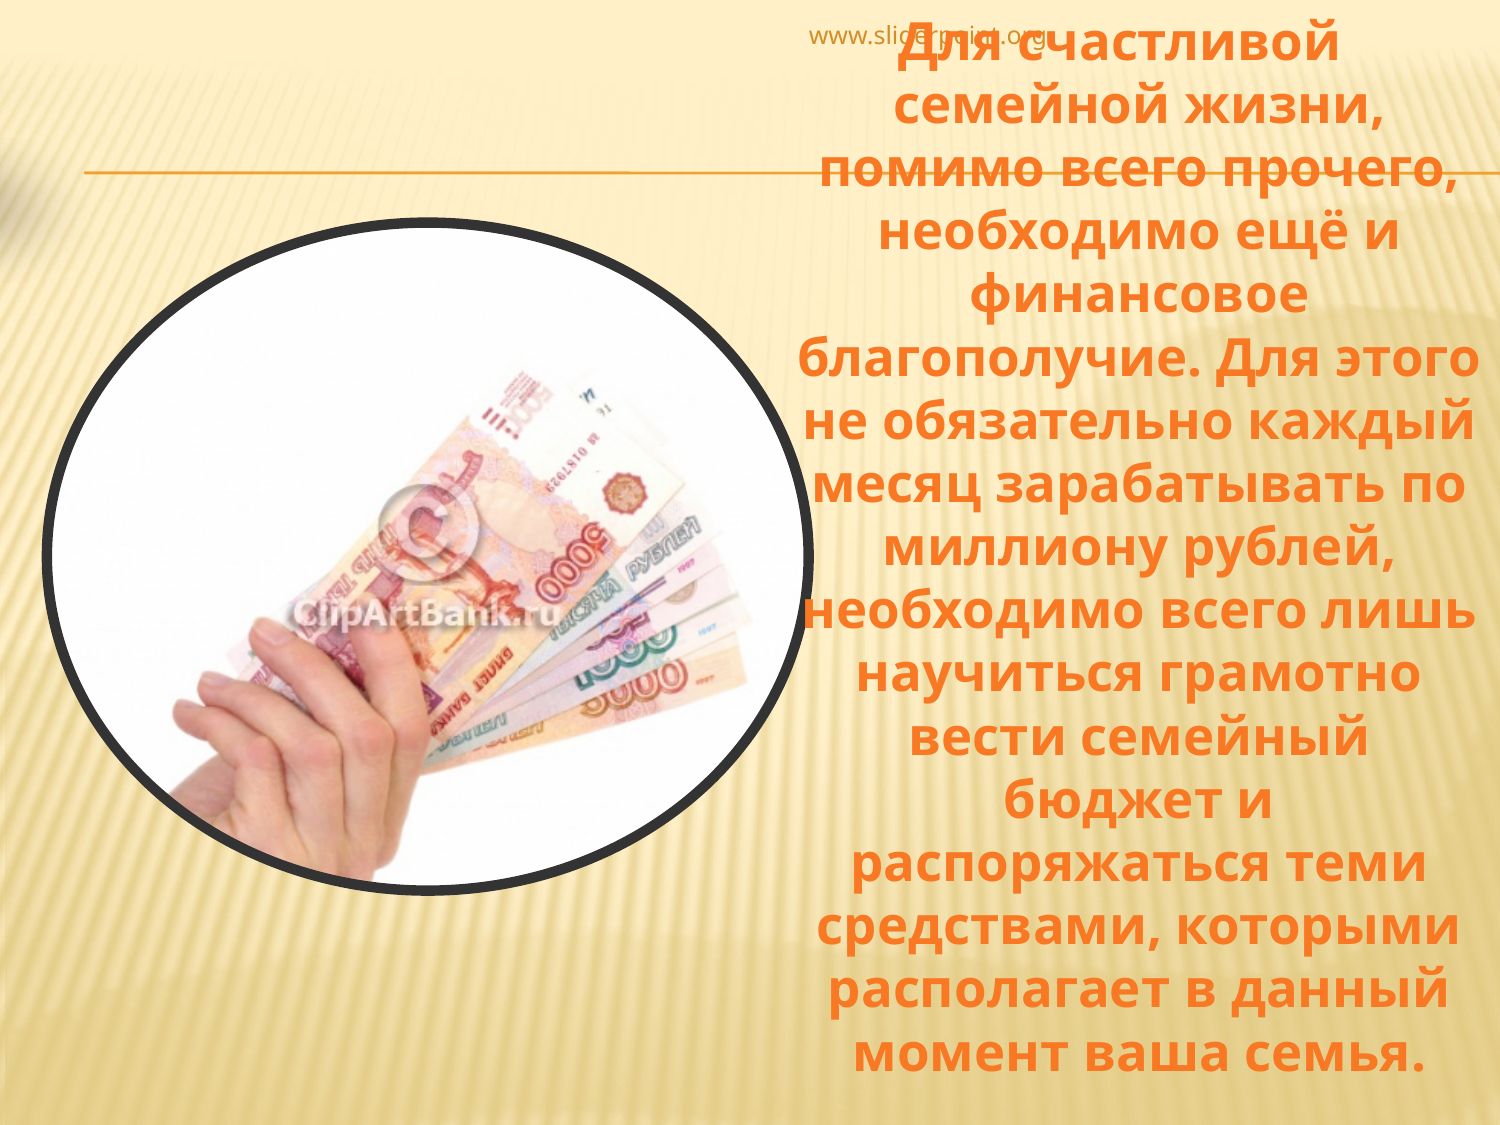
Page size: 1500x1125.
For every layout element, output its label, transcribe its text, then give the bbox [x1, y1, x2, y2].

picture [46, 222, 809, 891]
list Для счастливой семейной жизни, помимо всего прочего, необходимо ещё и финансовое благополучие. Для этого не обязательно каждый месяц зарабатывать по миллиону рублей, необходимо всего лишь научиться грамотно вести семейный бюджет и распоряжаться теми средствами, которыми располагает в данный момент ваша семья. [726, 0, 1500, 1125]
footer www.sliderpoint.org [587, 12, 1063, 60]
